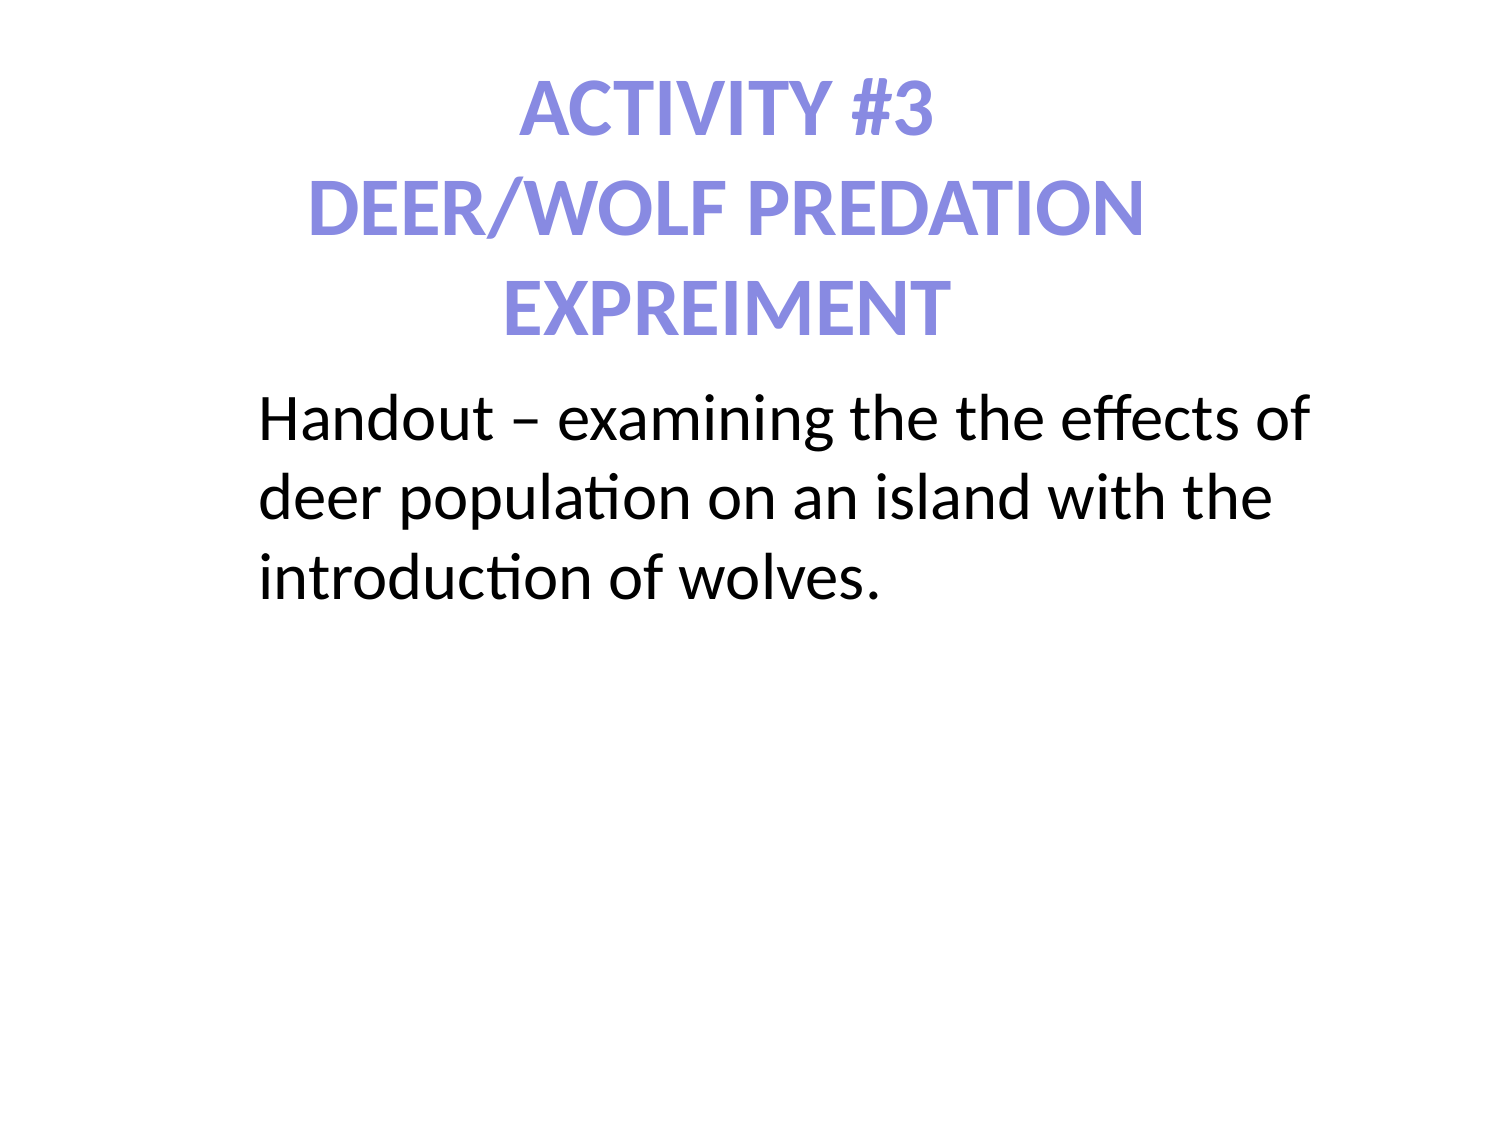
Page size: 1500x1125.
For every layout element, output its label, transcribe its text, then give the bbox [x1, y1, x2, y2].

text_box Handout – examining the the effects of deer population on an island with the introduction of wolves. [243, 365, 1347, 621]
text_box ACTIVITY #3 DEER/WOLF PREDATION EXPREIMENT [218, 45, 1237, 360]
